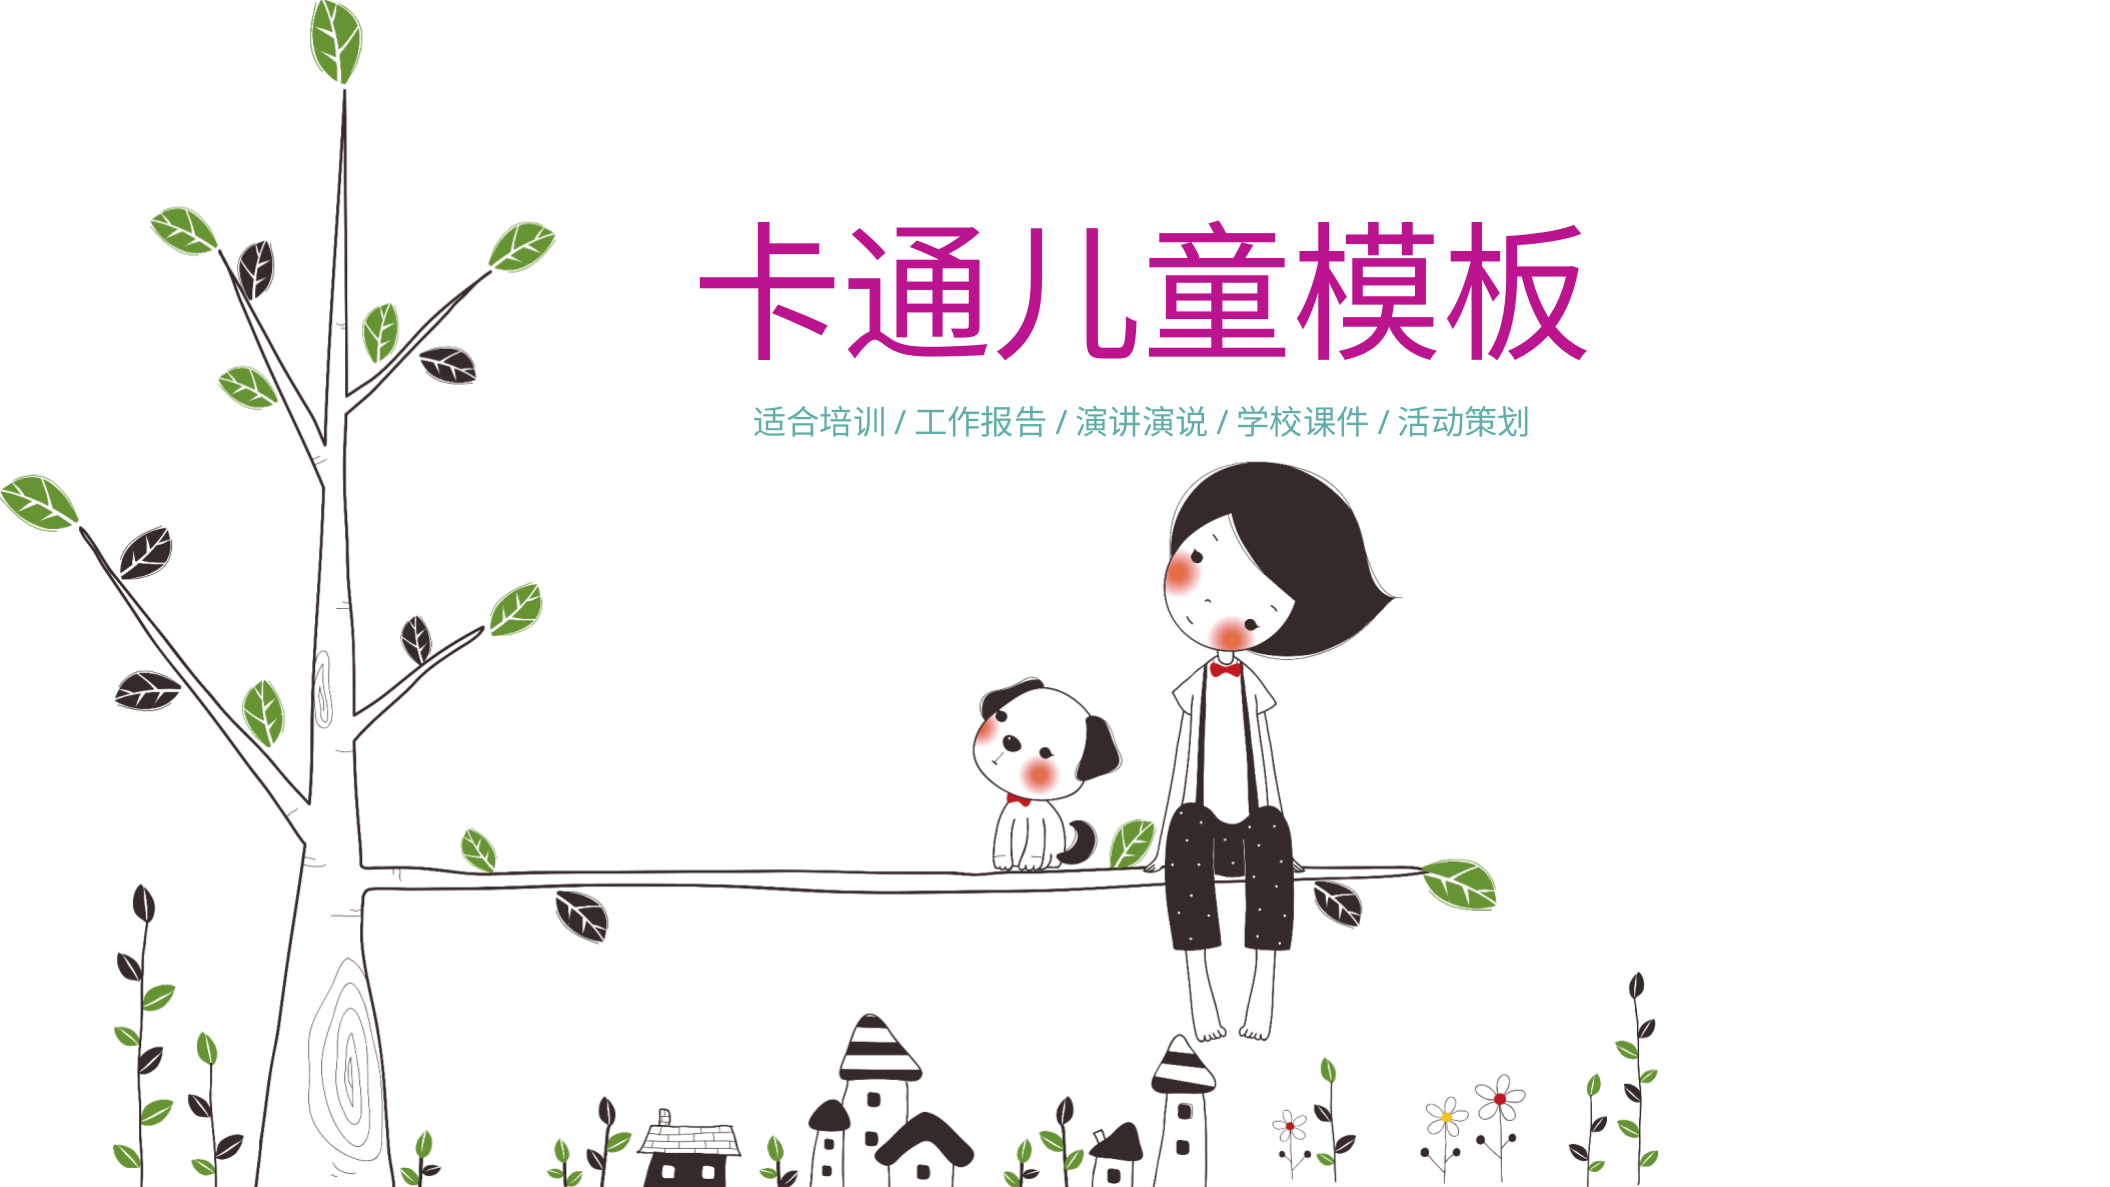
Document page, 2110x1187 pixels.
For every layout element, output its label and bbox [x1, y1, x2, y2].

picture [0, 0, 1682, 1187]
